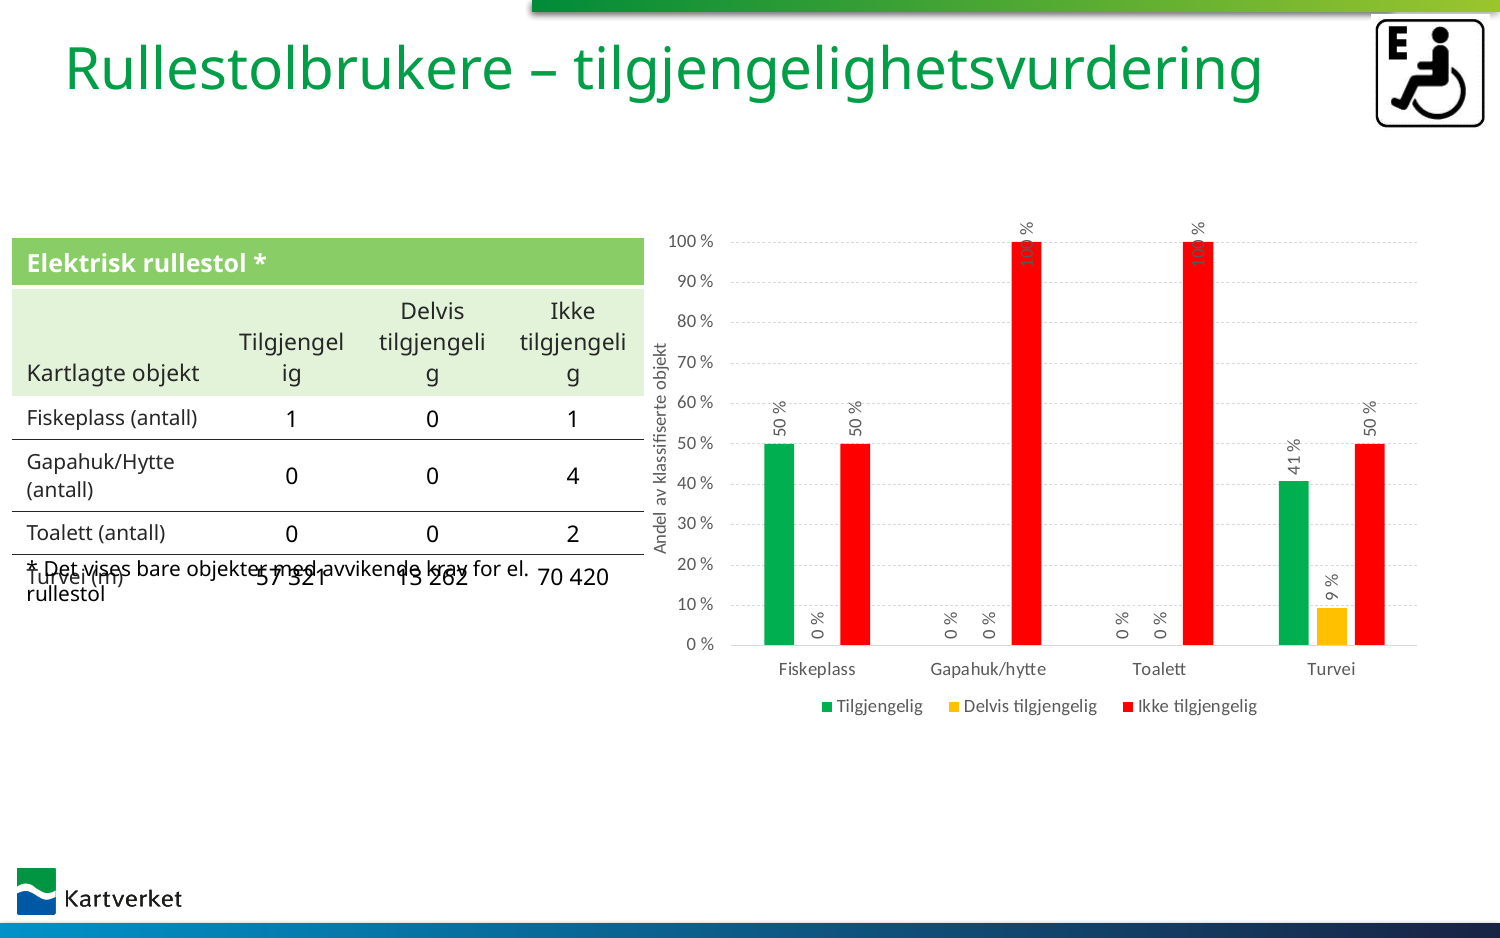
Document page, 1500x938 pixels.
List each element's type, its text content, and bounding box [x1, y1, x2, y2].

table_cell 0 [362, 512, 503, 548]
picture [643, 218, 1428, 728]
table_cell 0 [362, 440, 503, 511]
table_cell 1 [222, 396, 362, 439]
table_cell 70 420 [597, 555, 638, 598]
table_cell 0 [222, 512, 362, 548]
table_cell Tilgjengelig [222, 289, 362, 396]
table_cell Kartlagte objekt [12, 289, 222, 396]
table_cell 2 [503, 512, 638, 554]
table_cell Fiskeplass (antall) [12, 396, 222, 439]
table_cell Ikke tilgjengelig [503, 289, 638, 396]
text_box Rullestolbrukere – tilgjengelighetsvurdering [49, 12, 1372, 109]
table_cell 0 [222, 440, 362, 511]
table_cell 4 [503, 440, 638, 511]
table_cell Delvis tilgjengelig [362, 289, 503, 396]
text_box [1371, 13, 1491, 133]
table_cell 0 [362, 396, 503, 439]
text_box * Det vises bare objekter med avvikende krav for el. rullestol [11, 548, 597, 613]
table_cell Gapahuk/Hytte (antall) [12, 440, 222, 511]
table_cell Toalett (antall) [12, 512, 222, 548]
table_header Elektrisk rullestol * [12, 238, 638, 285]
table_cell 1 [503, 396, 638, 439]
